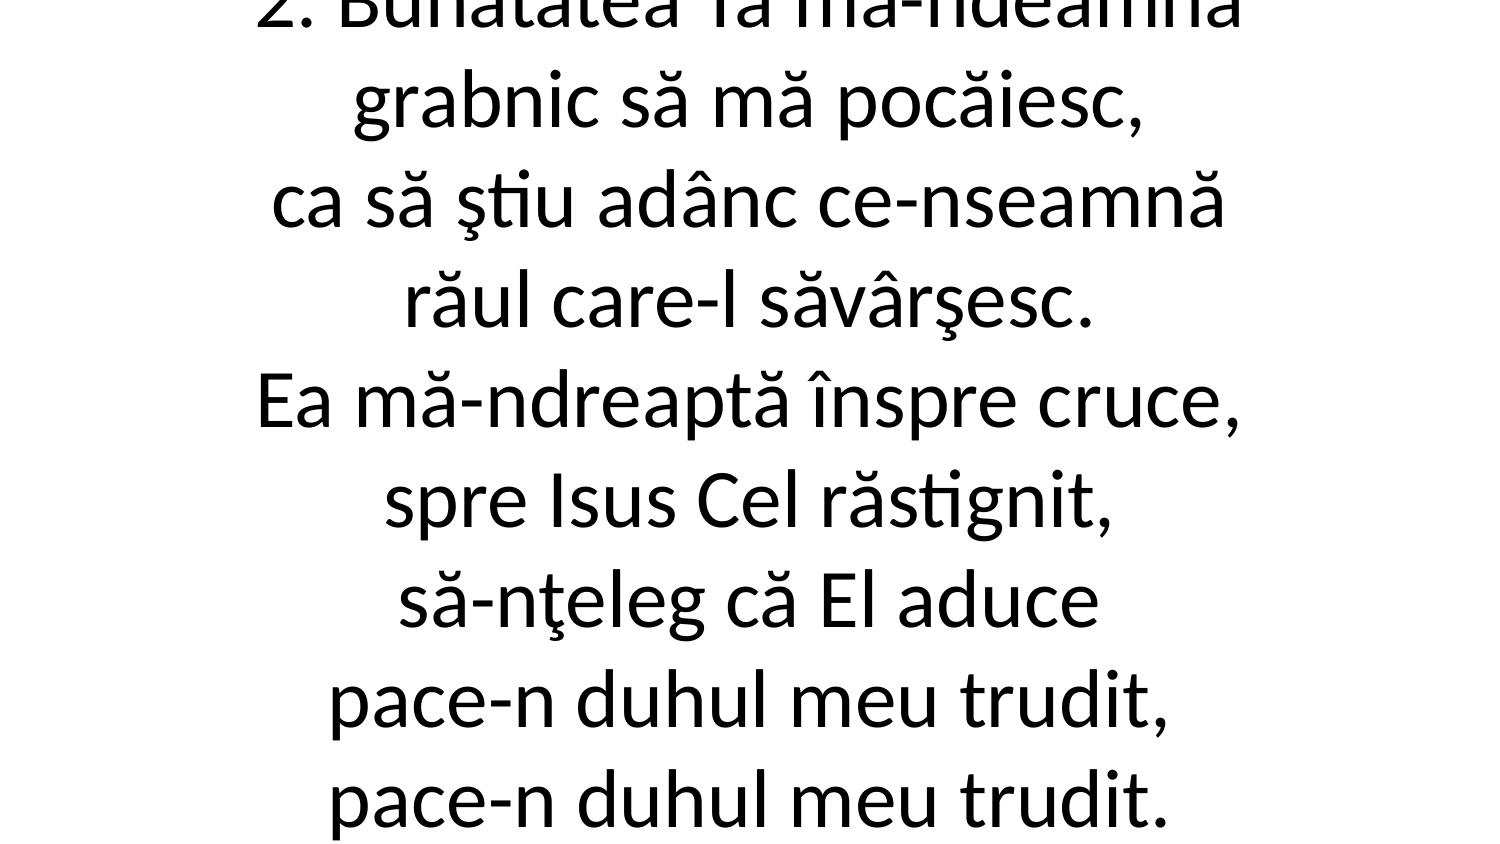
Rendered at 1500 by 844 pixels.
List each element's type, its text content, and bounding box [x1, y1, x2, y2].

text_box 2. Bunătatea Ta mă-ndeamnă grabnic să mă pocăiesc, ca să ştiu adânc ce-nseamnă răul care-l săvârşesc. Ea mă-ndreaptă înspre cruce, spre Isus Cel răstignit, să-nţeleg că El aduce pace-n duhul meu trudit, pace-n duhul meu trudit. Bunătatea Ta, bunătatea Ta! [239, 0, 1261, 844]
